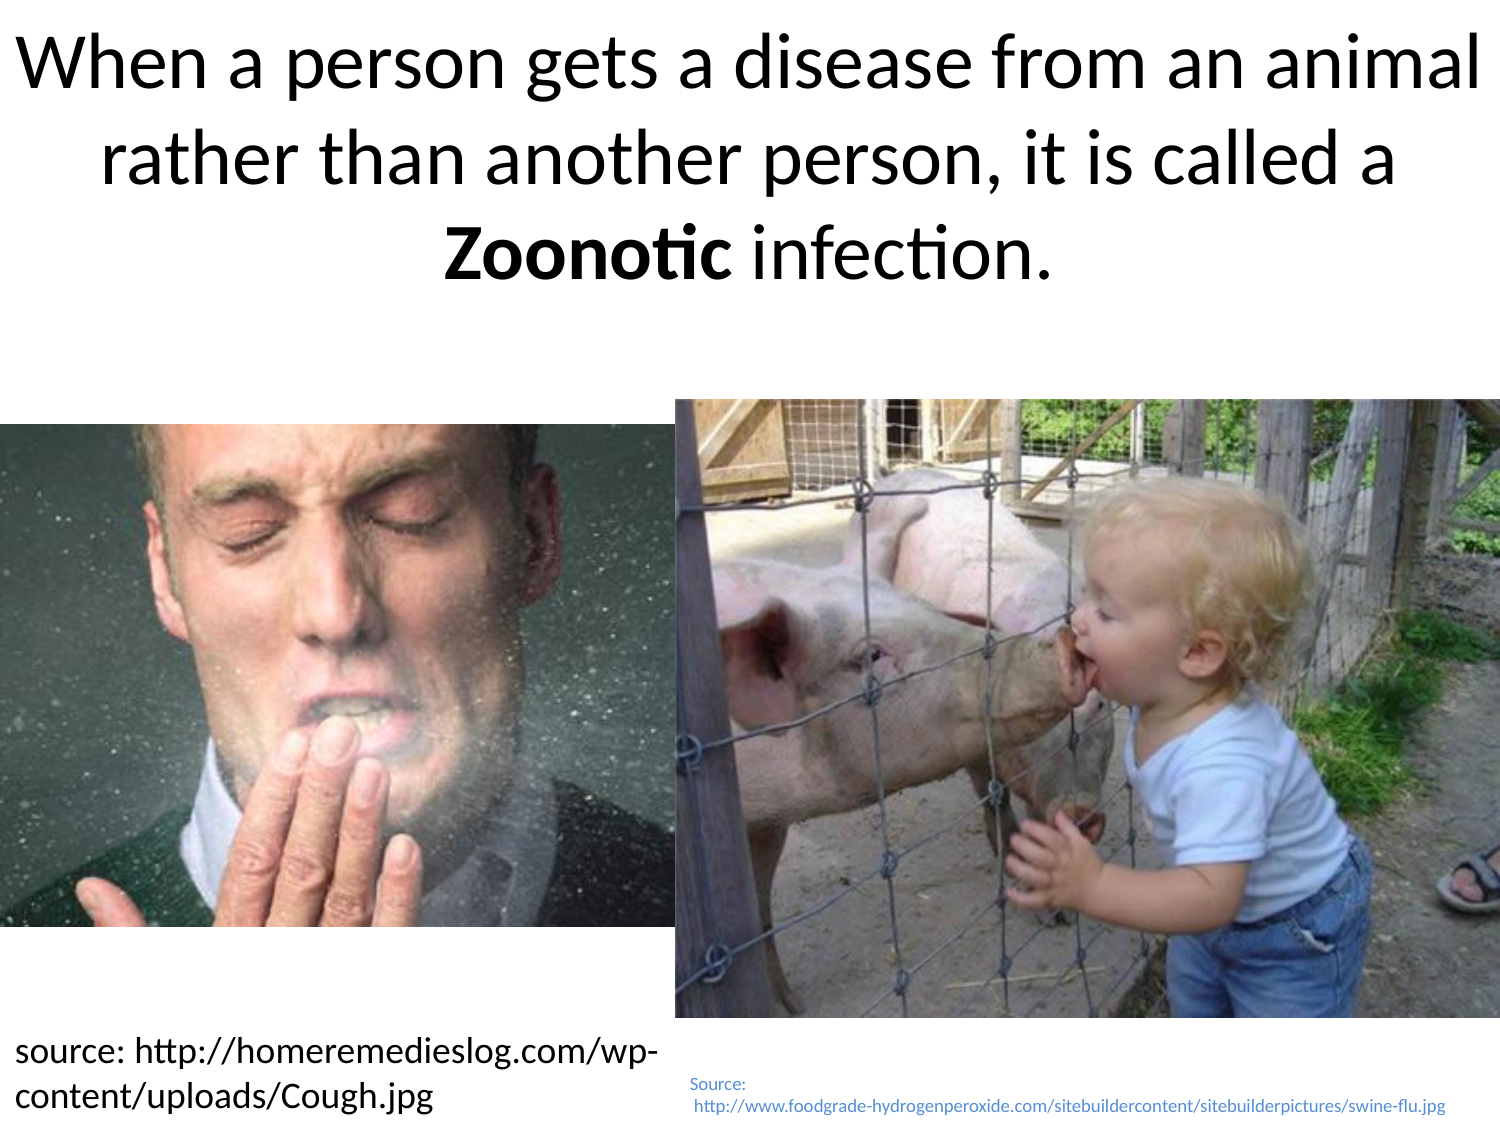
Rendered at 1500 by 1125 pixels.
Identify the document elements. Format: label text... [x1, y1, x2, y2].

title When a person gets a disease from an animal rather than another person, it is called a Zoonotic infection. [0, 0, 1500, 305]
text_box source: http://homeremedieslog.com/wp-content/uploads/Cough.jpg [0, 1018, 750, 1124]
picture [0, 399, 1500, 1019]
text_box Source: http://www.foodgrade-hydrogenperoxide.com/sitebuildercontent/sitebuilderpictures/swine-flu.jpg [674, 1064, 1500, 1125]
